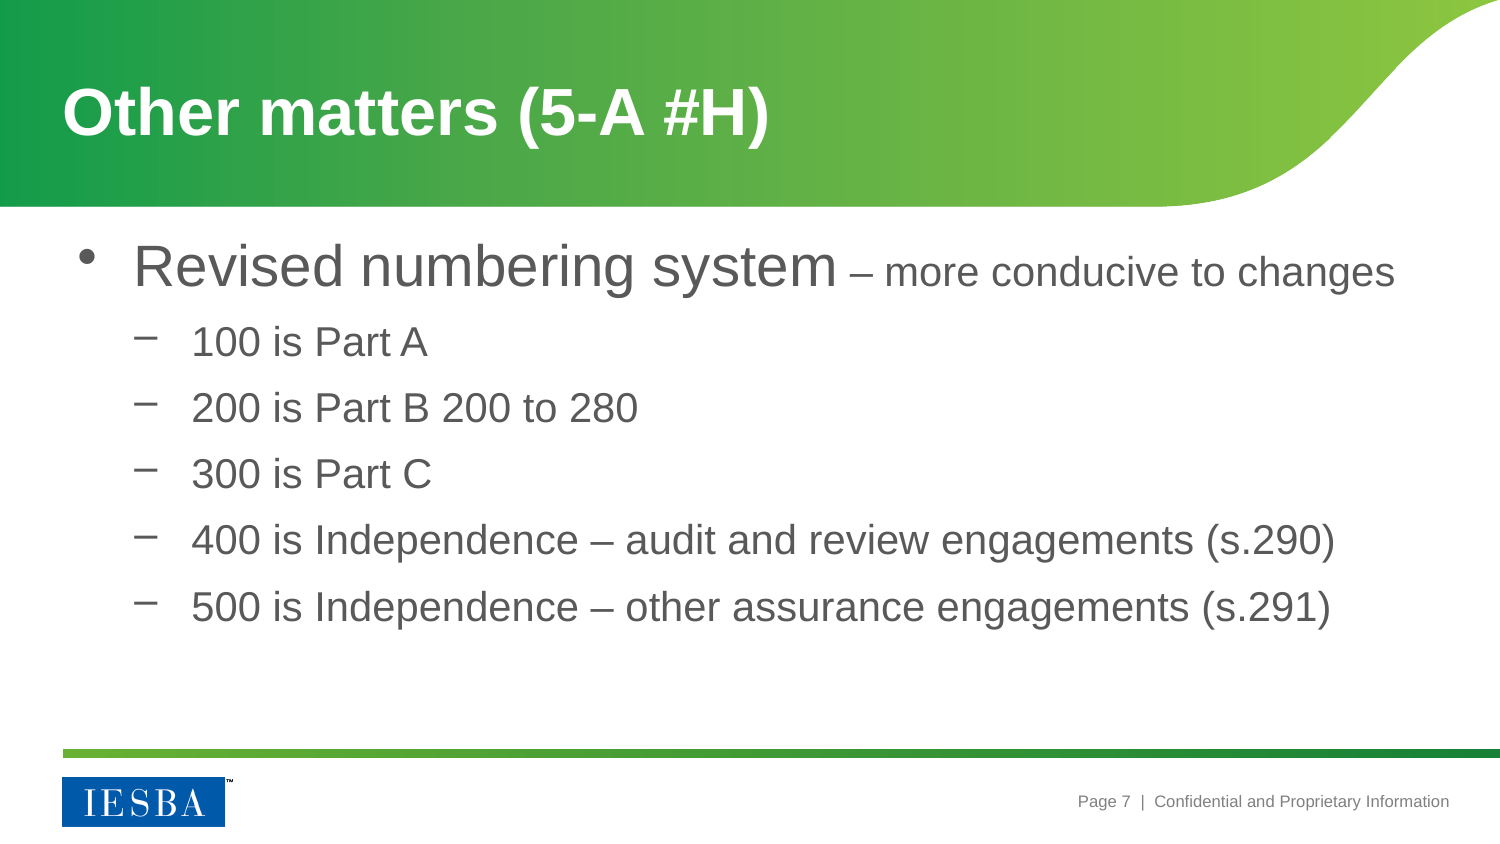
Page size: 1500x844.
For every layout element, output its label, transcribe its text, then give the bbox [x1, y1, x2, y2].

picture [0, 0, 1500, 207]
list Revised numbering system – more conducive to changes 100 is Part A 200 is Part B 200 to 280 300 is Part C 400 is Independence – audit and review engagements (s.290) 500 is Independence – other assurance engagements (s.291) [62, 220, 1450, 724]
picture [62, 777, 233, 827]
title Other matters (5-A #H) [62, 75, 1300, 142]
